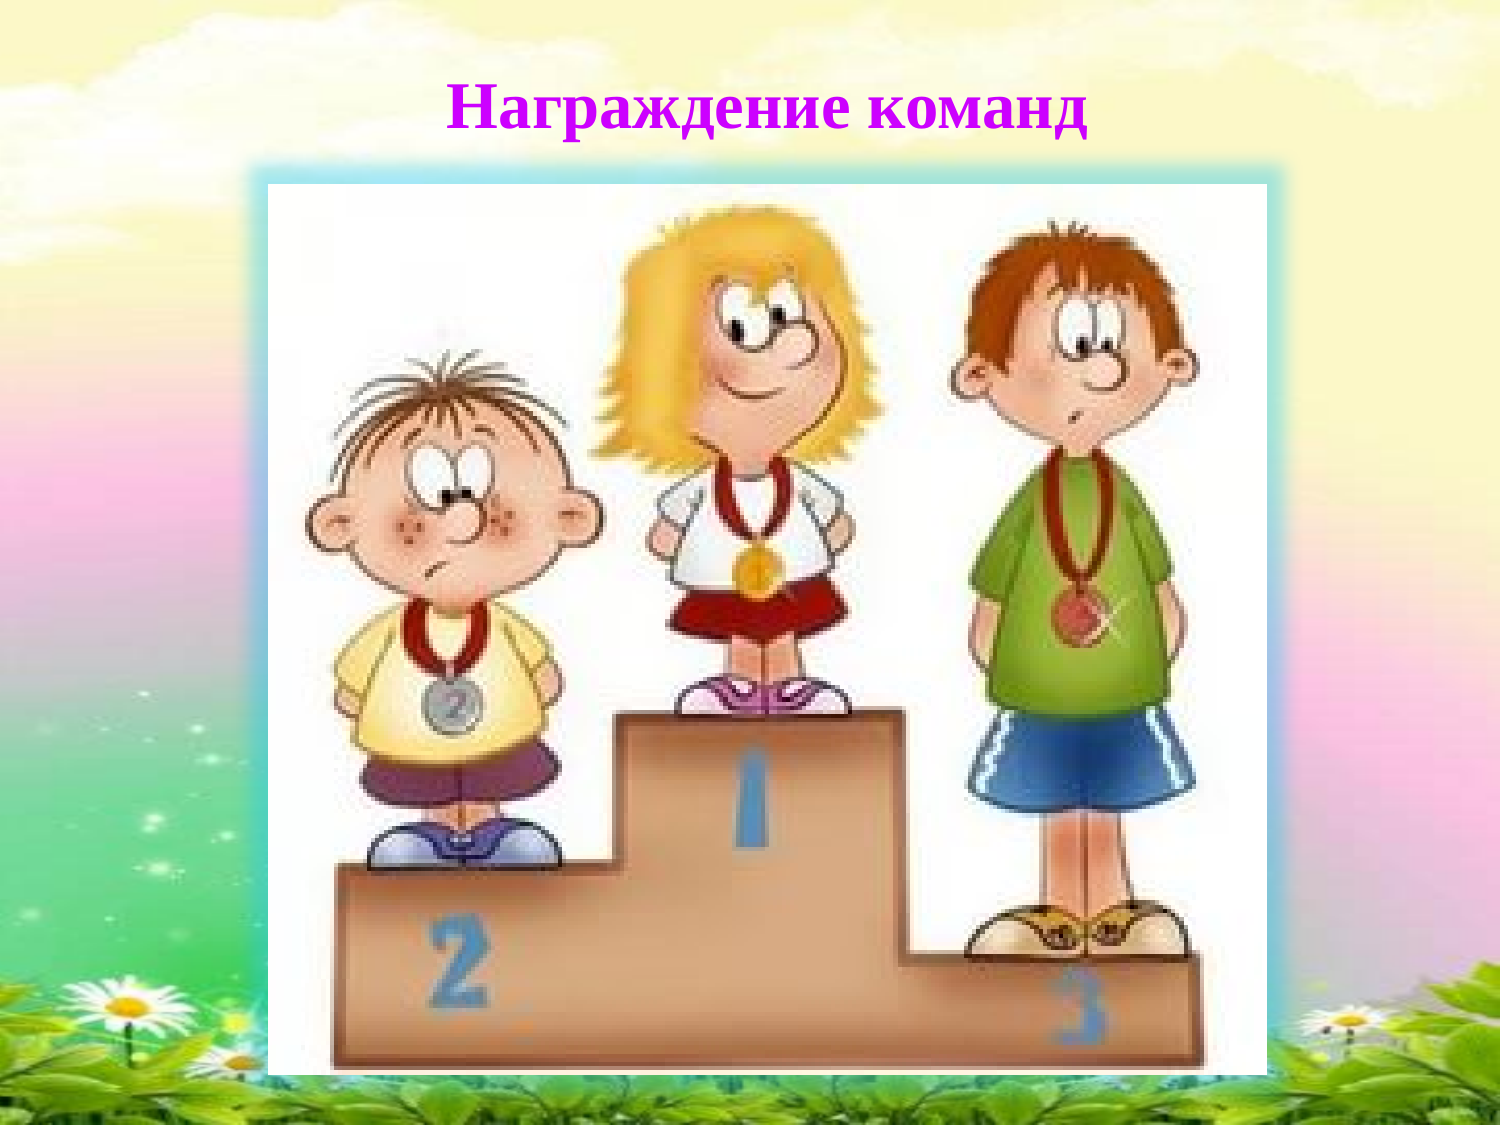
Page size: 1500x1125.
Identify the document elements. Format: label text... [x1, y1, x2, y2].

picture [0, 0, 1500, 1125]
text_box Награждение команд [395, 54, 1140, 150]
